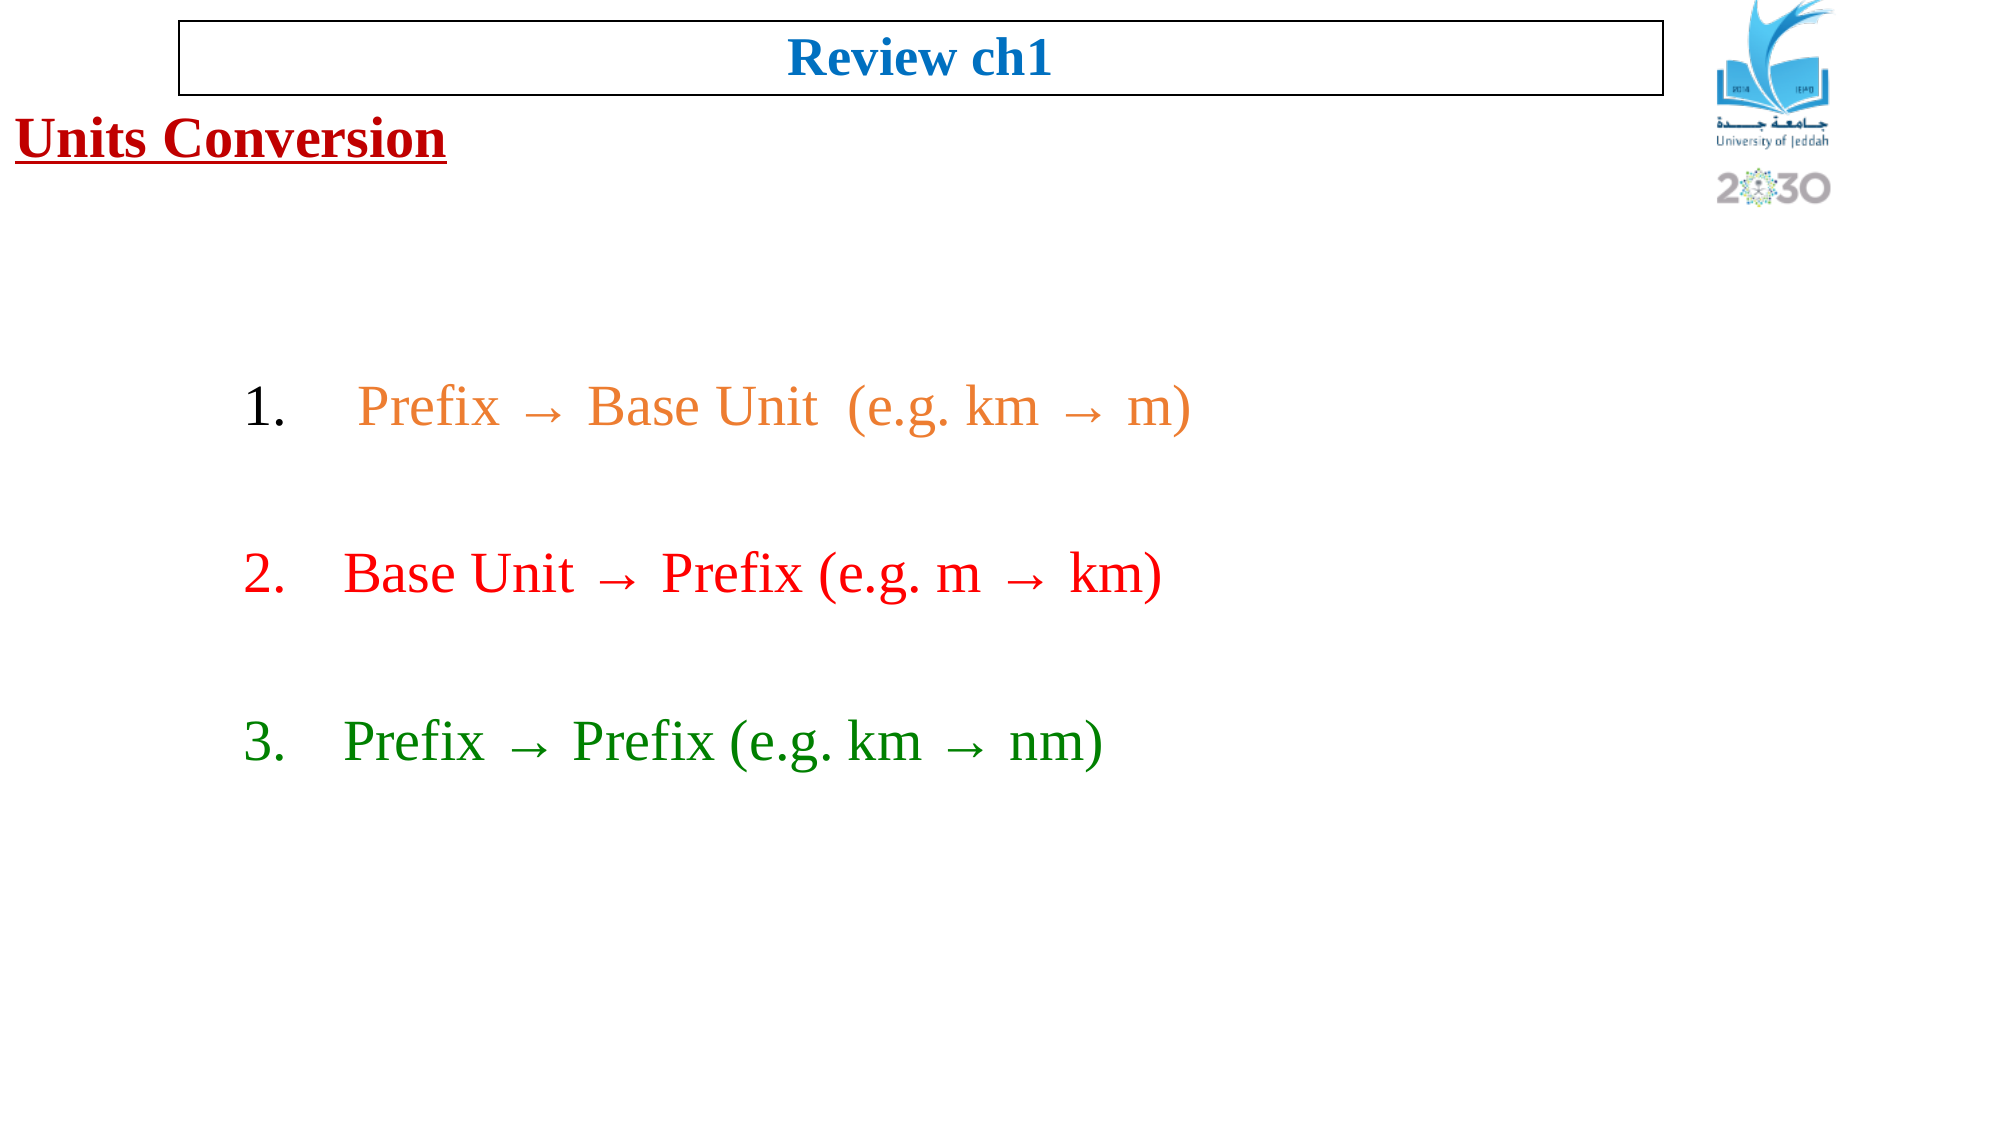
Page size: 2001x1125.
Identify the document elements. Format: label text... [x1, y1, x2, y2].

picture [1697, 0, 1851, 213]
text_box Units Conversion [0, 99, 1350, 325]
text_box Prefix → Base Unit (e.g. km → m) Base Unit → Prefix (e.g. m → km) Prefix → Prefix (e.g. km → nm) [228, 367, 1579, 1005]
text_box Review ch1 [178, 20, 1664, 96]
